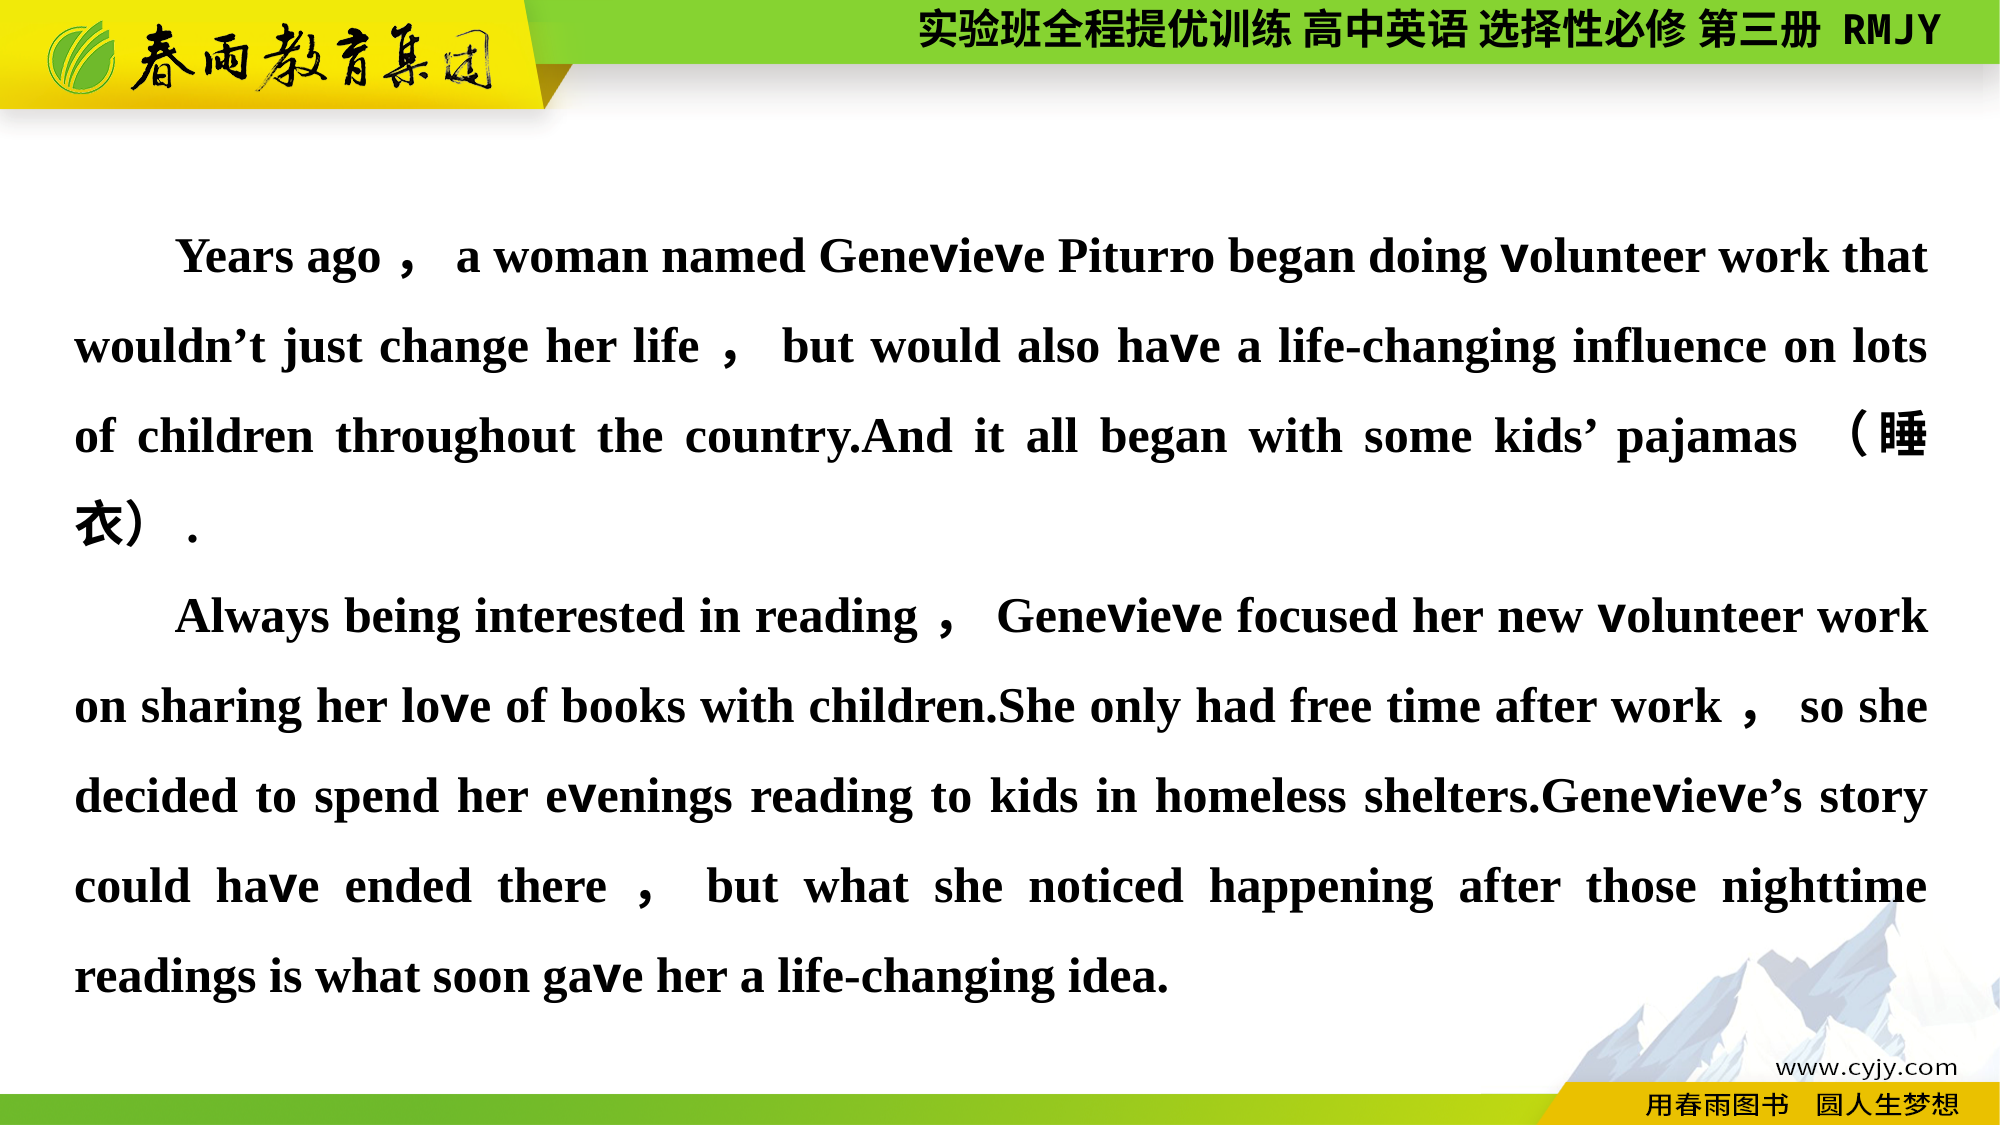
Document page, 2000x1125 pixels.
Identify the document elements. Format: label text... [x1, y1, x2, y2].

list Years ago，a woman named Genevieve Piturro began doing volunteer work that wouldn’t just change her life，but would also have a life-changing influence on lots of children throughout the country.And it all began with some kids’ pajamas（睡衣）. Always being interested in reading，Genevieve focused her new volunteer work on sharing her love of books with children.She only had free time after work，so she decided to spend her evenings reading to kids in homeless shelters.Genevieve’s story could have ended there，but what she noticed happening after those nighttime readings is what soon gave her a life-changing idea. [59, 184, 1944, 918]
picture [0, 0, 2000, 1125]
